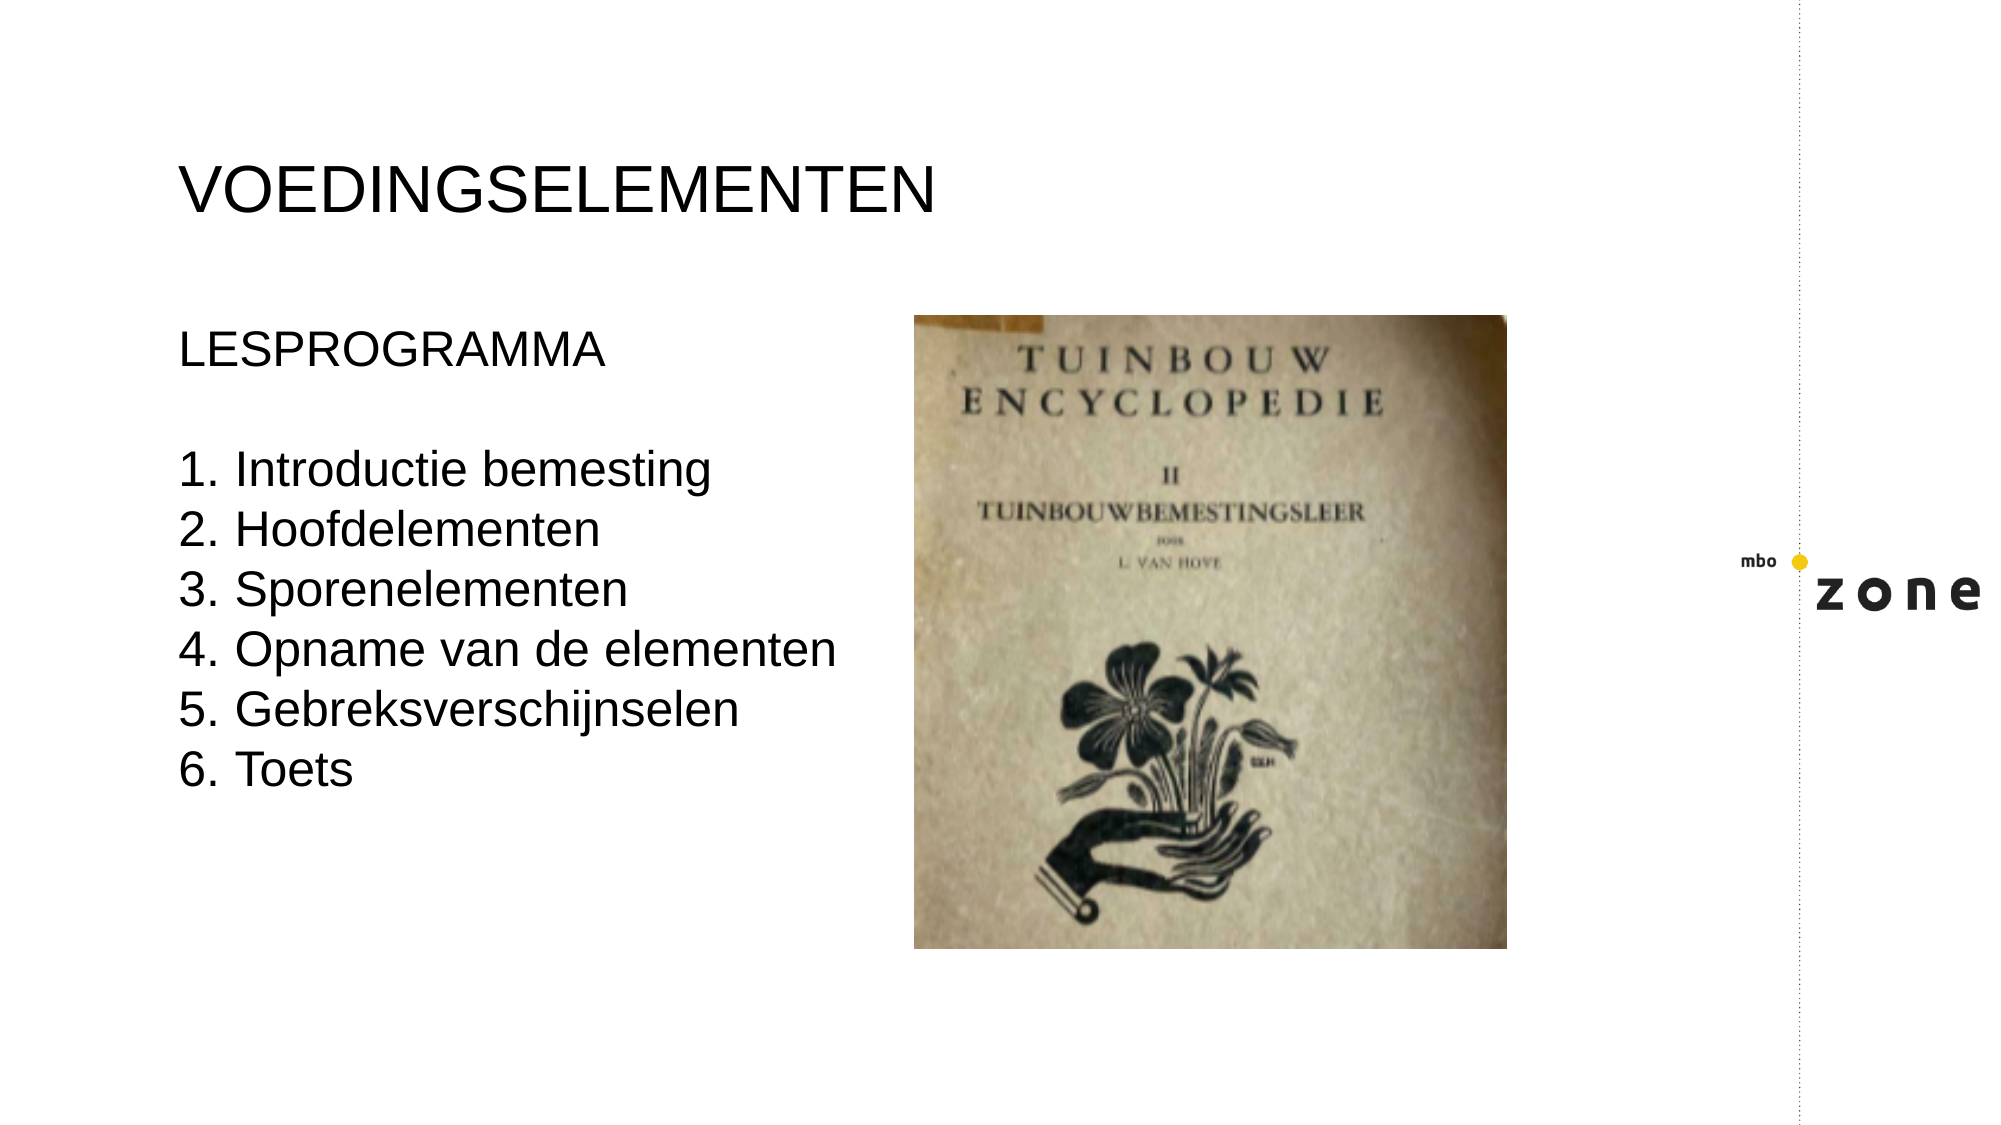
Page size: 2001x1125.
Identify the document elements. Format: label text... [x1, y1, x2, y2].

text_box LESPROGRAMMA Introductie bemesting Hoofdelementen Sporenelementen Opname van de elementen Gebreksverschijnselen Toets [163, 309, 1419, 1029]
picture [914, 315, 1507, 949]
text_box VOEDINGSELEMENTEN [163, 138, 1666, 234]
picture [1596, 0, 2001, 1125]
